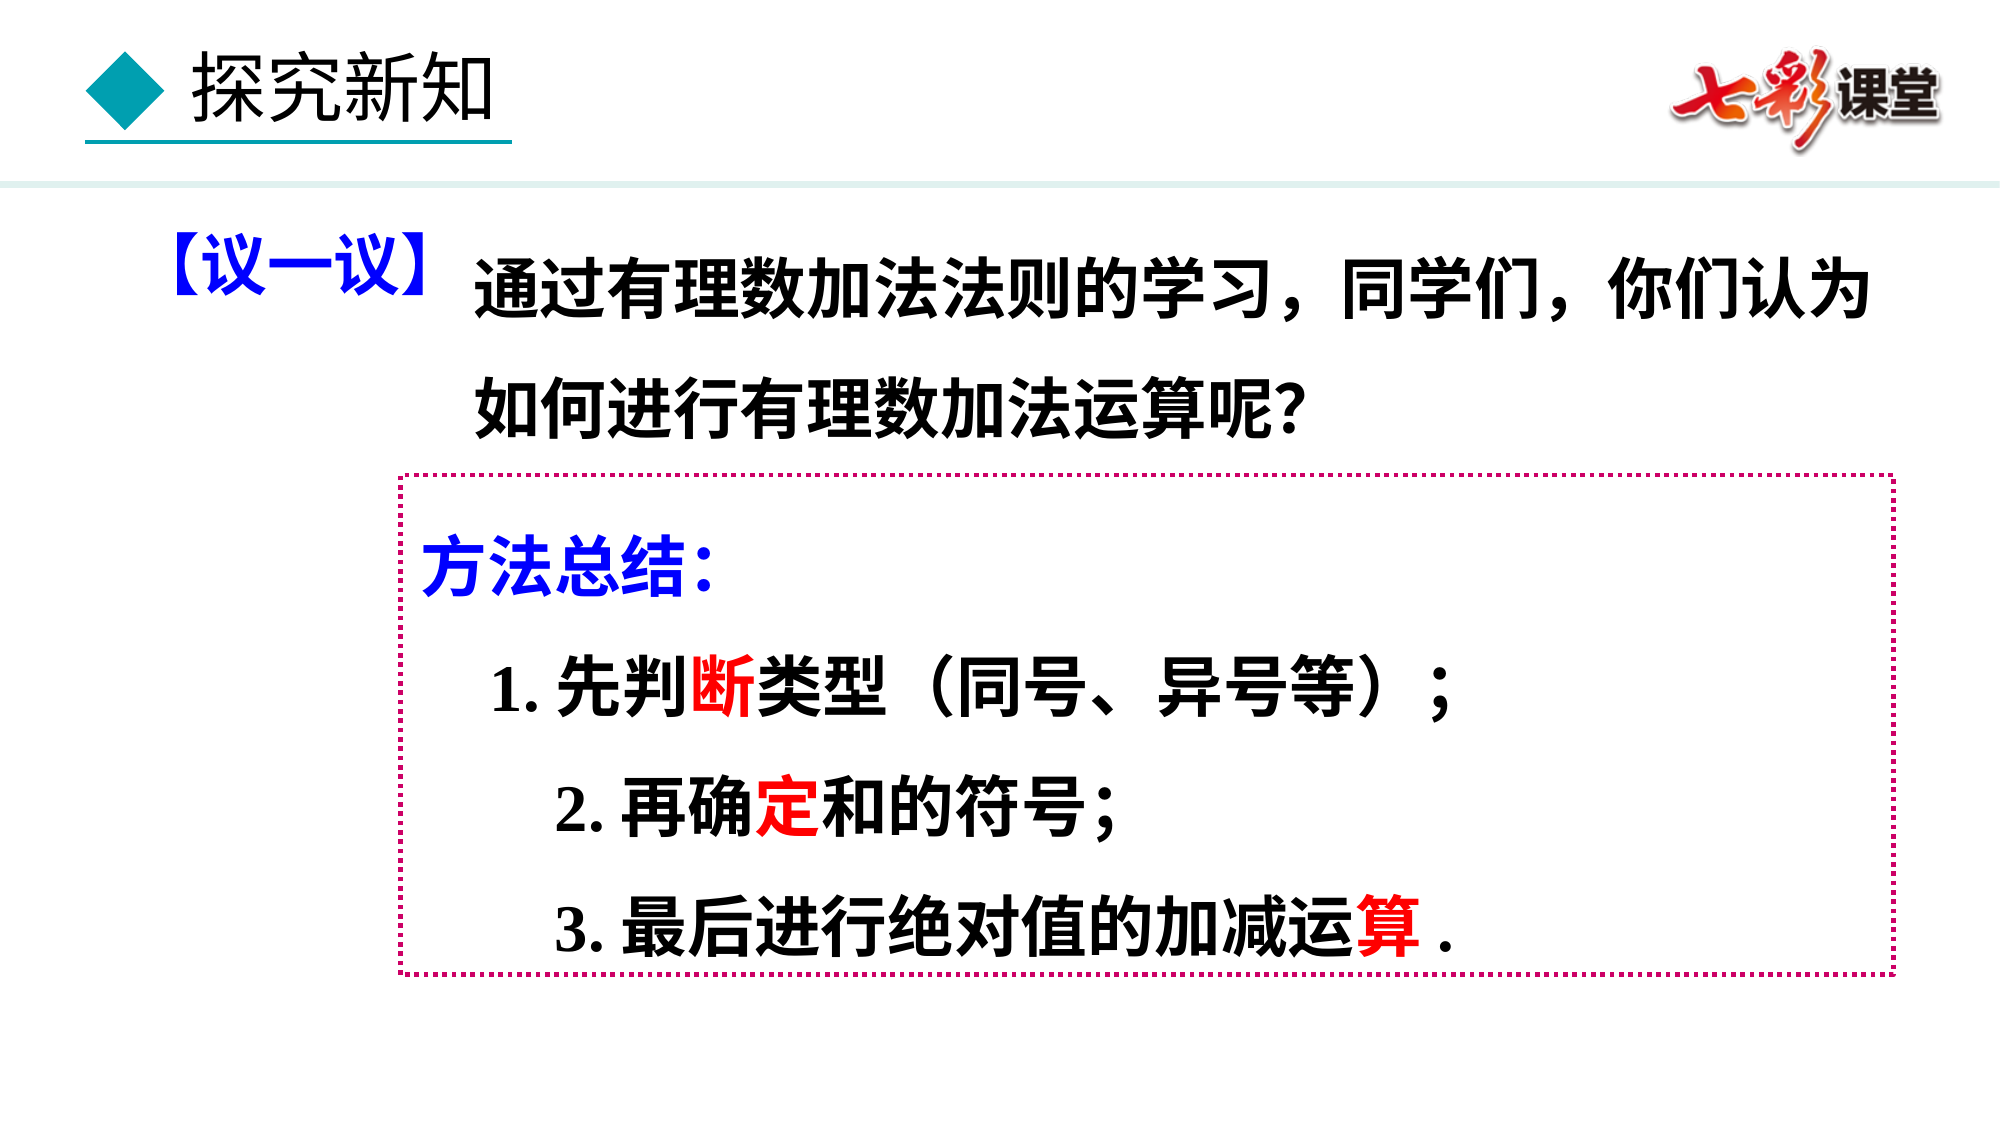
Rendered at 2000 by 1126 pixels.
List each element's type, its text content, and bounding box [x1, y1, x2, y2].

picture [1666, 42, 1948, 157]
text_box 通过有理数加法法则的学习，同学们，你们认为如何进行有理数加法运算呢？ [453, 197, 1919, 457]
text_box 【议一议】 [113, 213, 488, 314]
text_box 方法总结： 1.先判断类型（同号、异号等）； 2.再确定和的符号； 3.最后进行绝对值的加减运算. [400, 475, 1894, 975]
